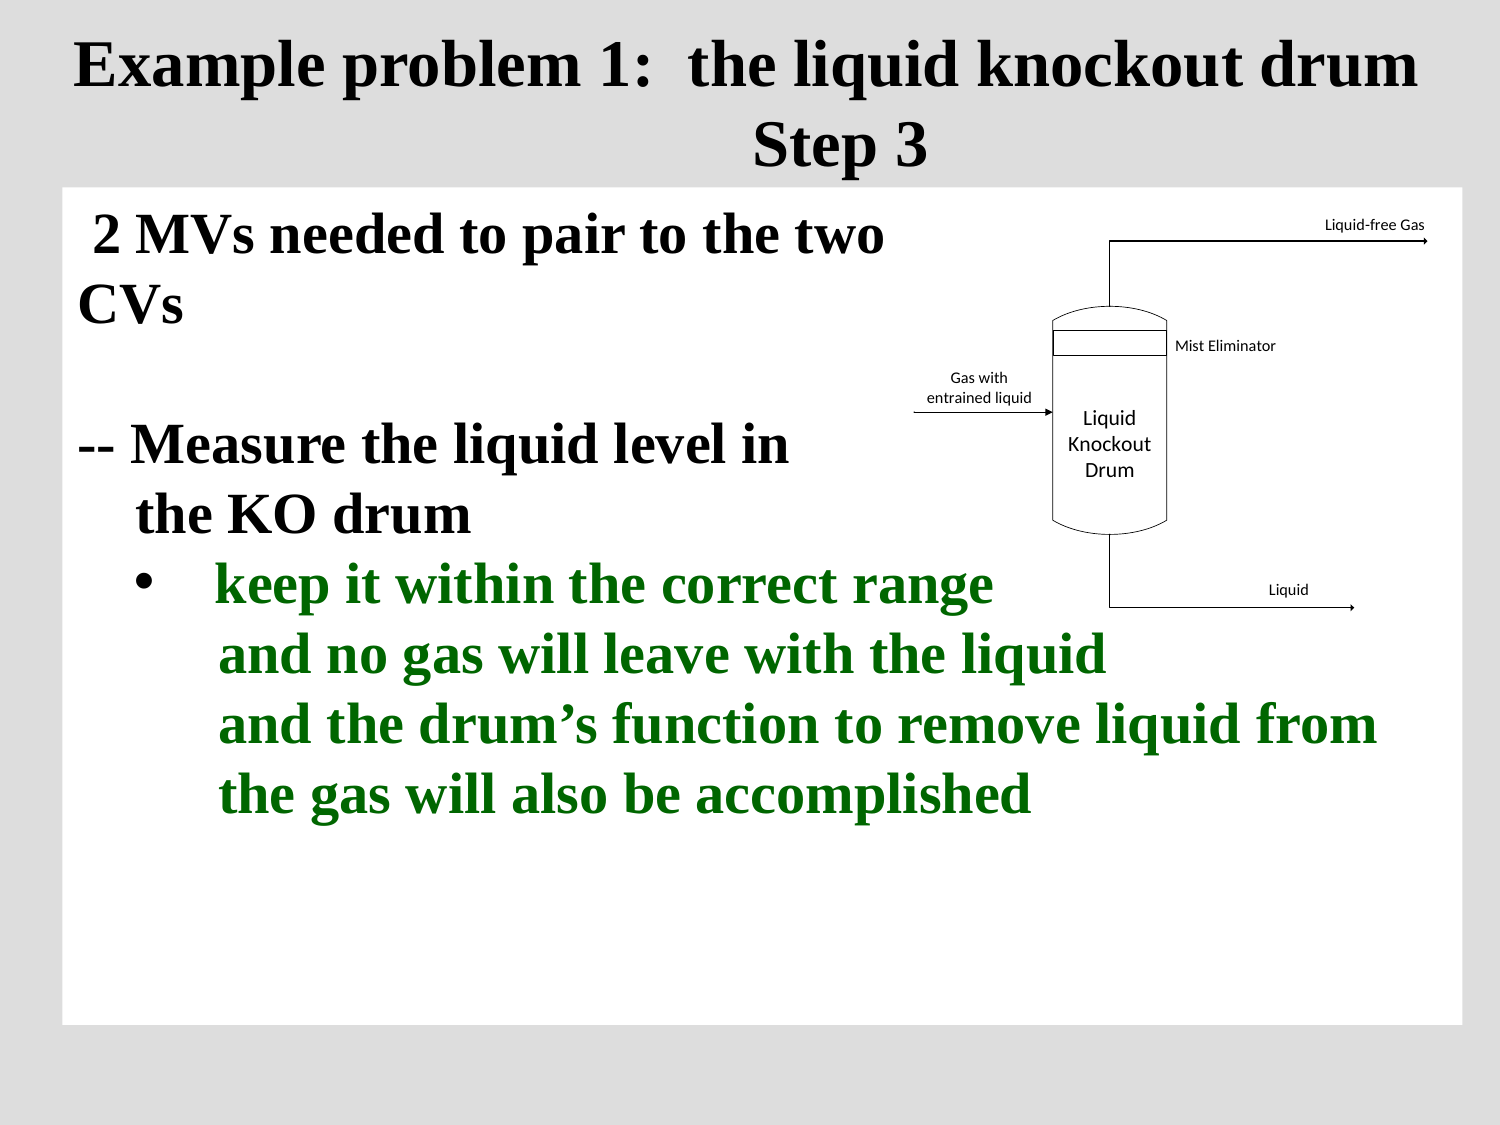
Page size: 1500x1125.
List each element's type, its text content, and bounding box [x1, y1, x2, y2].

subtitle 2 MVs needed to pair to the two CVs -- Measure the liquid level in the KO drum keep it within the correct range and no gas will leave with the liquid and the drum’s function to remove liquid from the gas will also be accomplished [62, 187, 1463, 1025]
title Example problem 1: the liquid knockout drum Step 3 [41, 24, 1454, 175]
picture [912, 212, 1429, 613]
